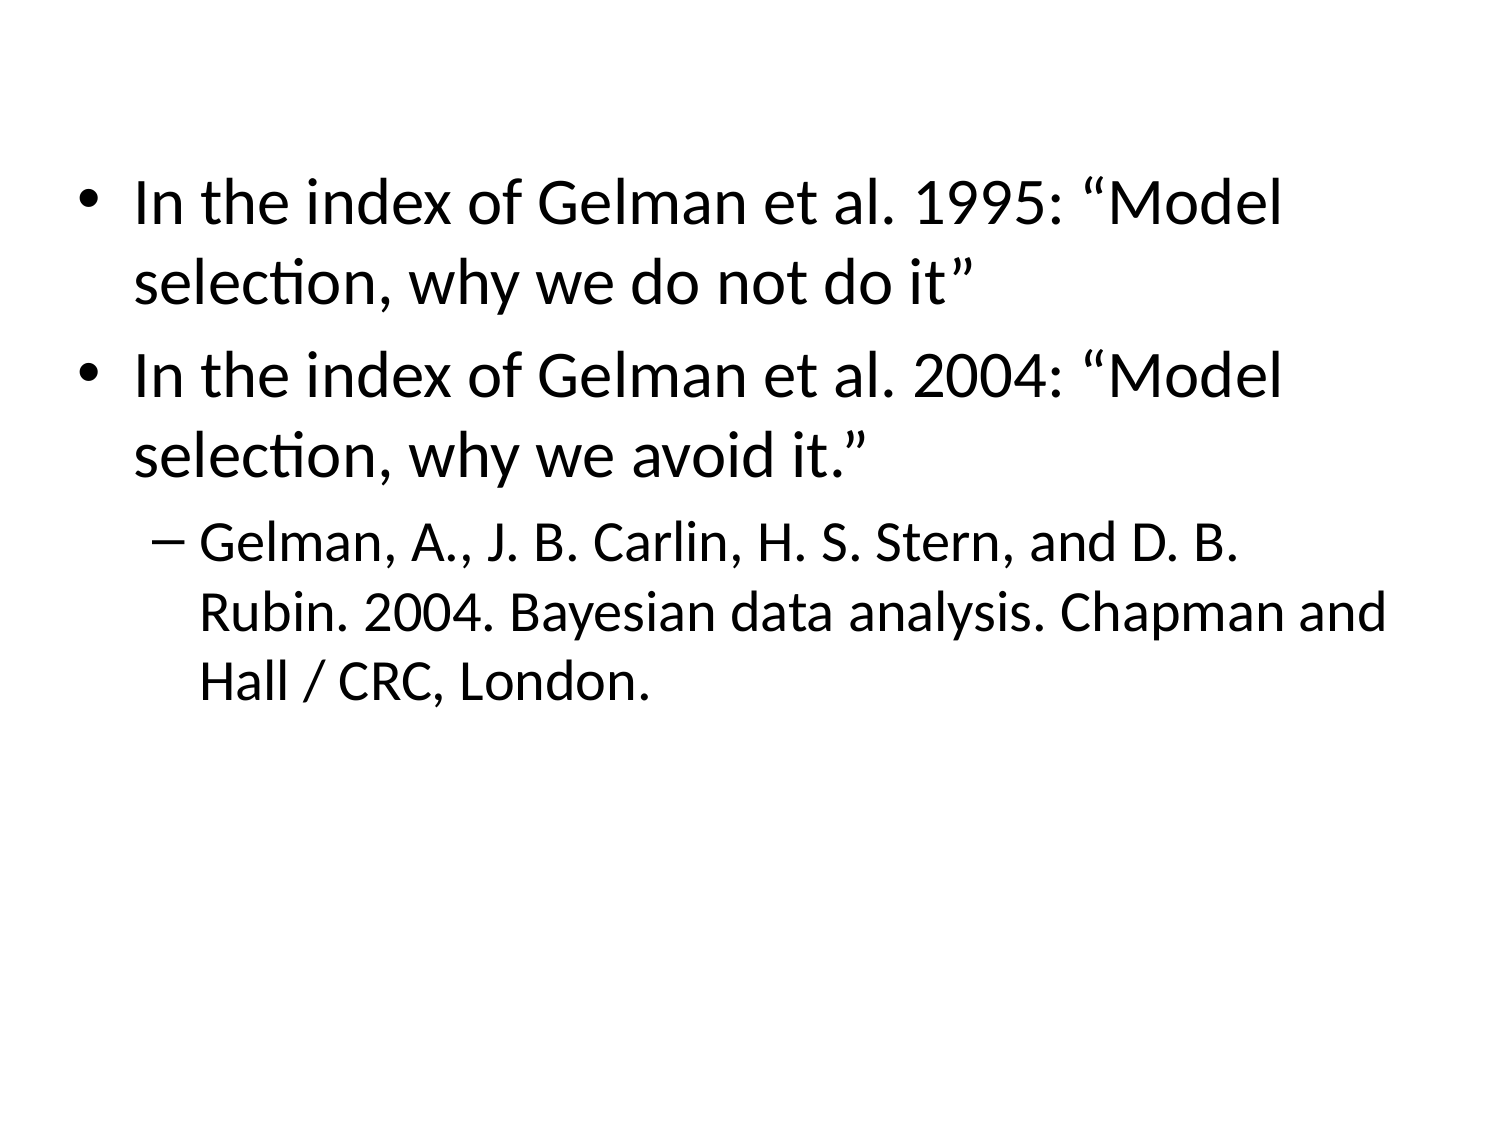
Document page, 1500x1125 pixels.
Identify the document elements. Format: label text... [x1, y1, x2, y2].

list In the index of Gelman et al. 1995: “Model selection, why we do not do it” In the index of Gelman et al. 2004: “Model selection, why we avoid it.” Gelman, A., J. B. Carlin, H. S. Stern, and D. B. Rubin. 2004. Bayesian data analysis. Chapman and Hall / CRC, London. [62, 149, 1413, 893]
